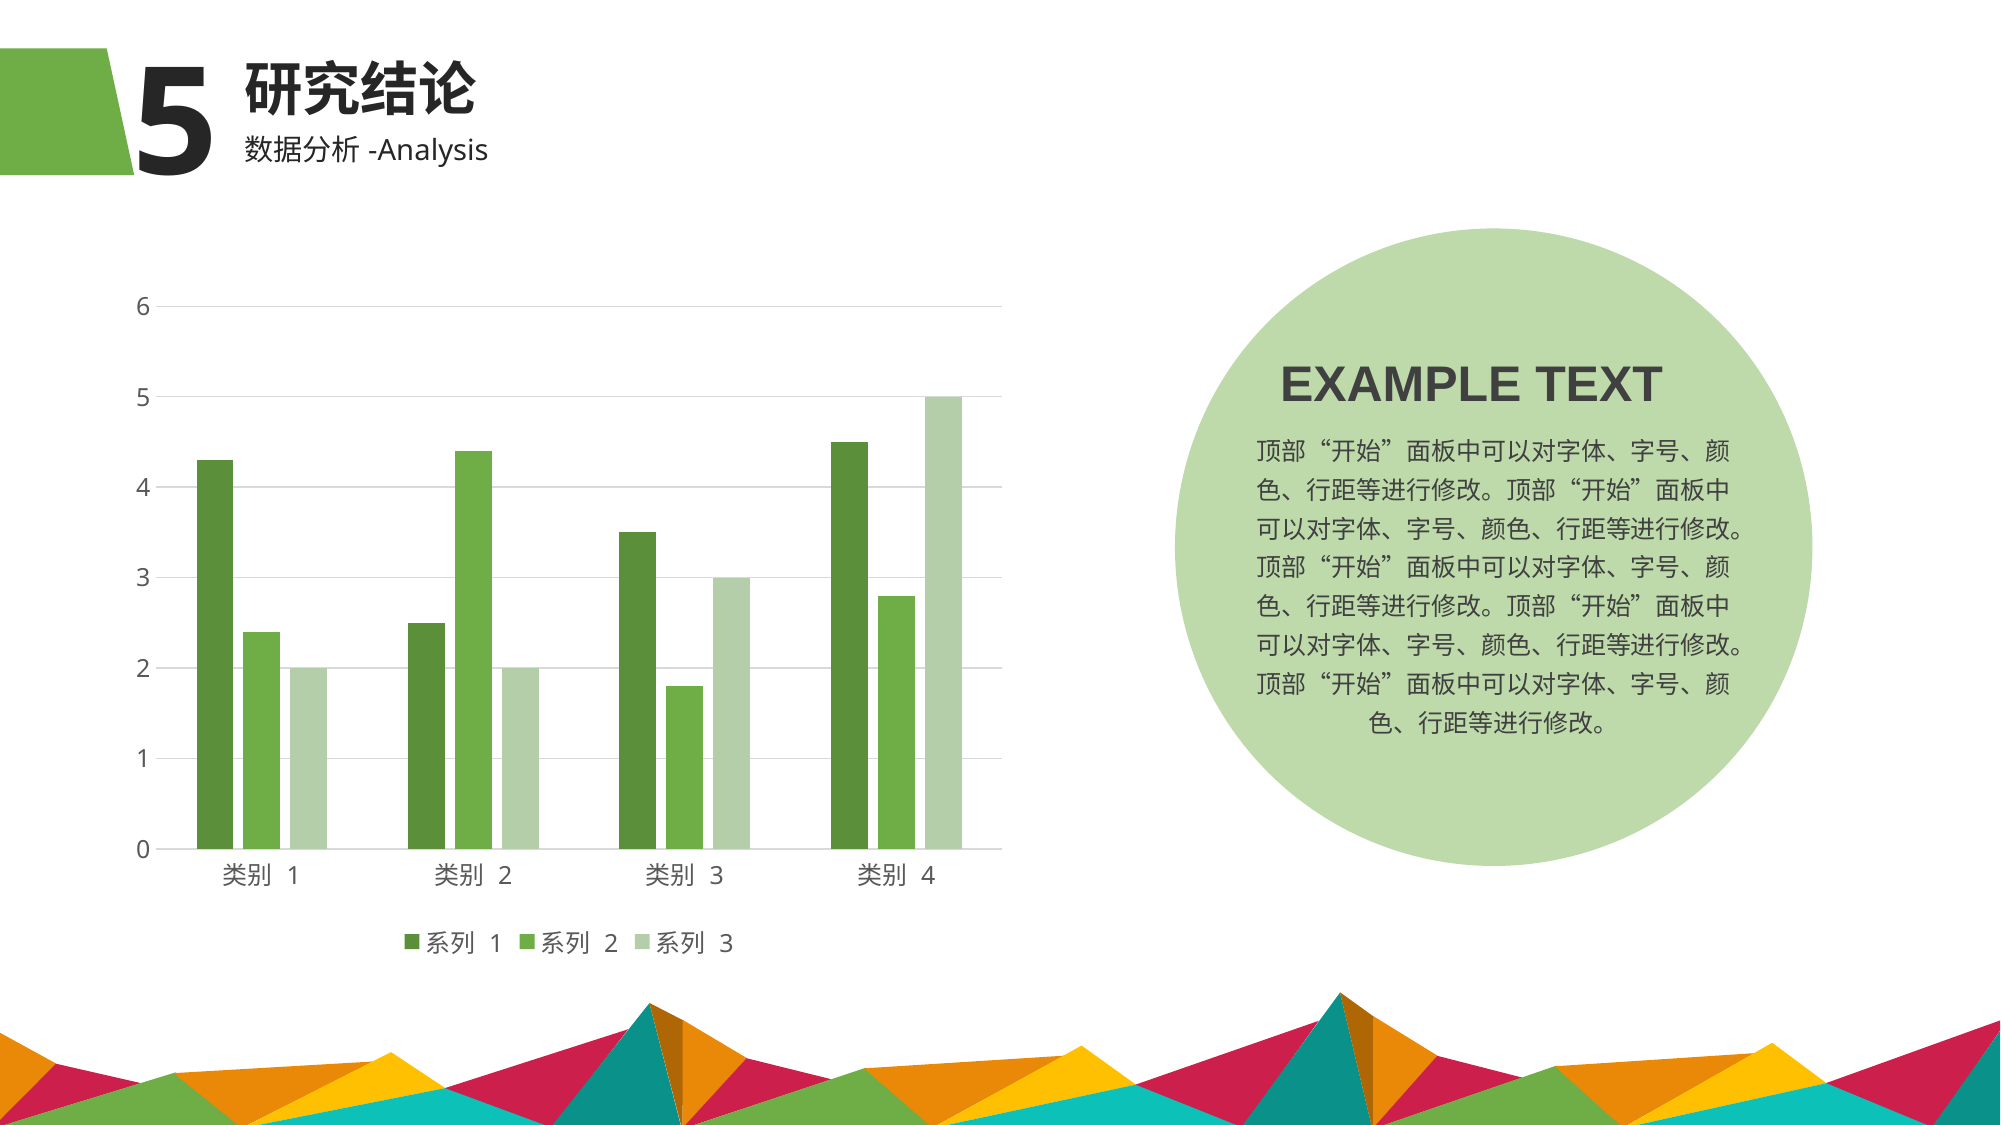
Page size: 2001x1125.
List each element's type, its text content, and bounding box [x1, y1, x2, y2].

text_box [1722, 323, 1814, 736]
list 数据分析-Analysis [229, 128, 748, 186]
text_box [1275, 227, 1712, 313]
text_box EXAMPLE TEXT [1265, 313, 1722, 418]
list 研究结论 [229, 53, 748, 128]
chart [118, 275, 1021, 967]
list 5 [118, 37, 230, 186]
text_box [1242, 745, 1745, 868]
text_box 顶部“开始”面板中可以对字体、字号、颜色、行距等进行修改。顶部“开始”面板中可以对字体、字号、颜色、行距等进行修改。顶部“开始”面板中可以对字体、字号、颜色、行距等进行修改。顶部“开始”面板中可以对字体、字号、颜色、行距等进行修改。顶部“开始”面板中可以对字体、字号、颜色、行距等进行修改。 [1235, 418, 1752, 745]
text_box [1173, 323, 1265, 736]
